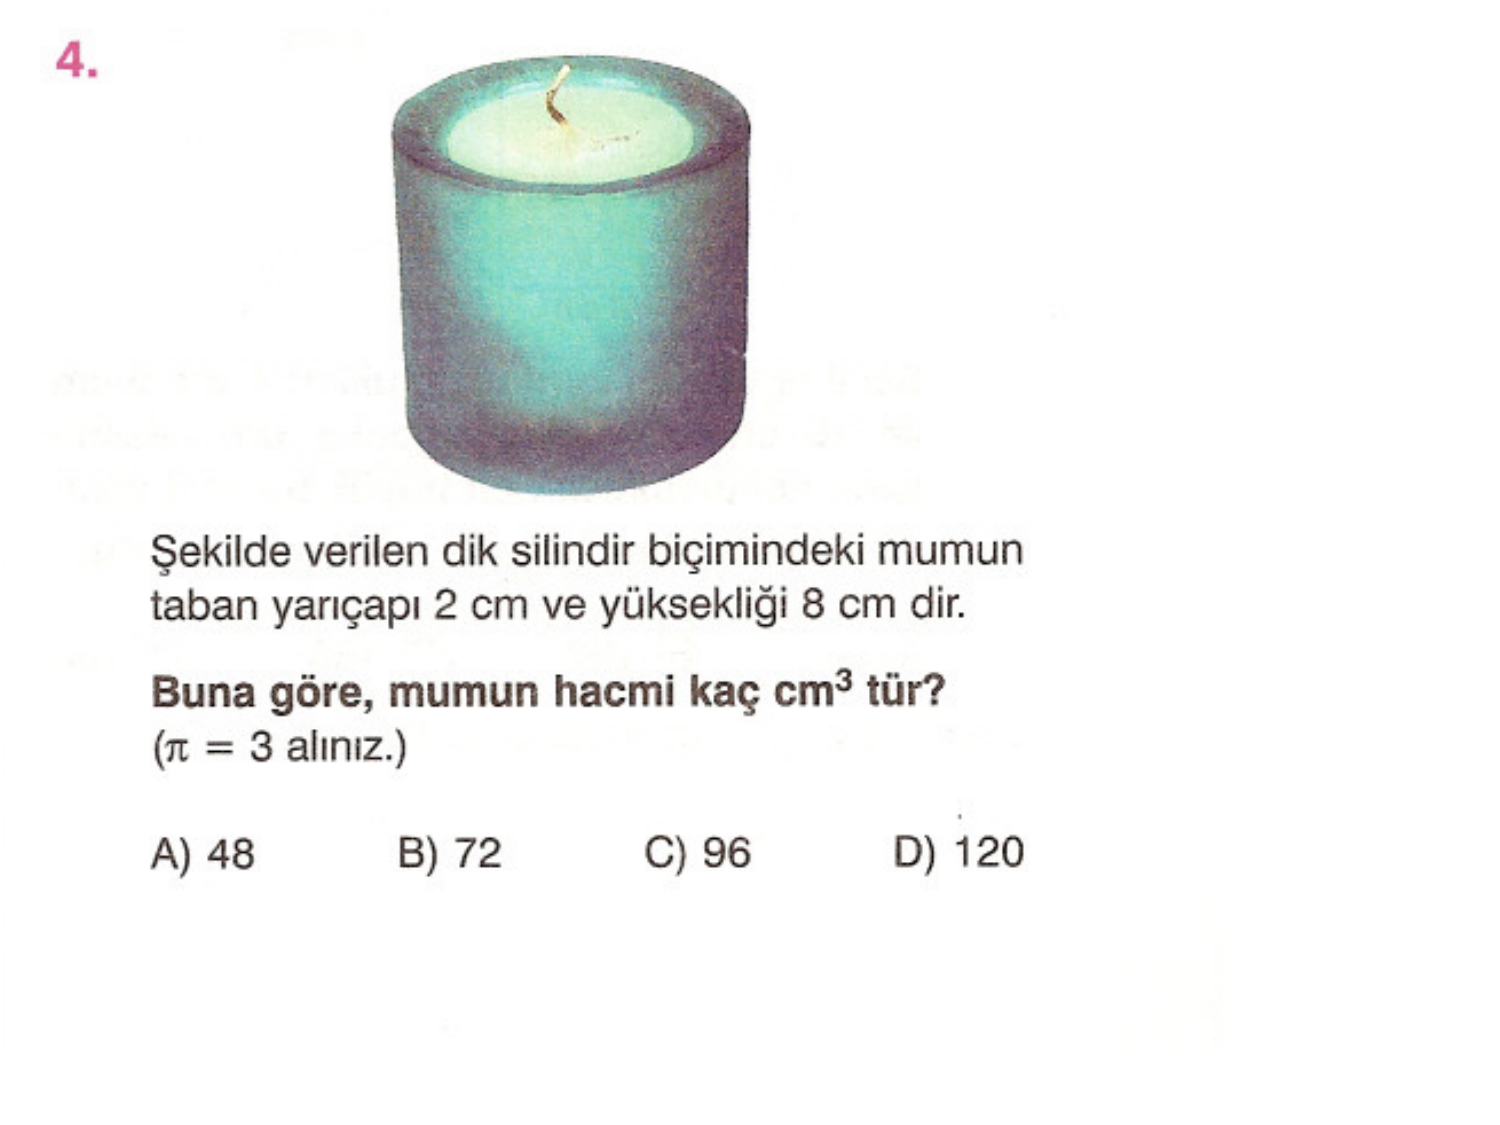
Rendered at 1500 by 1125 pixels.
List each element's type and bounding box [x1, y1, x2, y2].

picture [0, 0, 1223, 1049]
